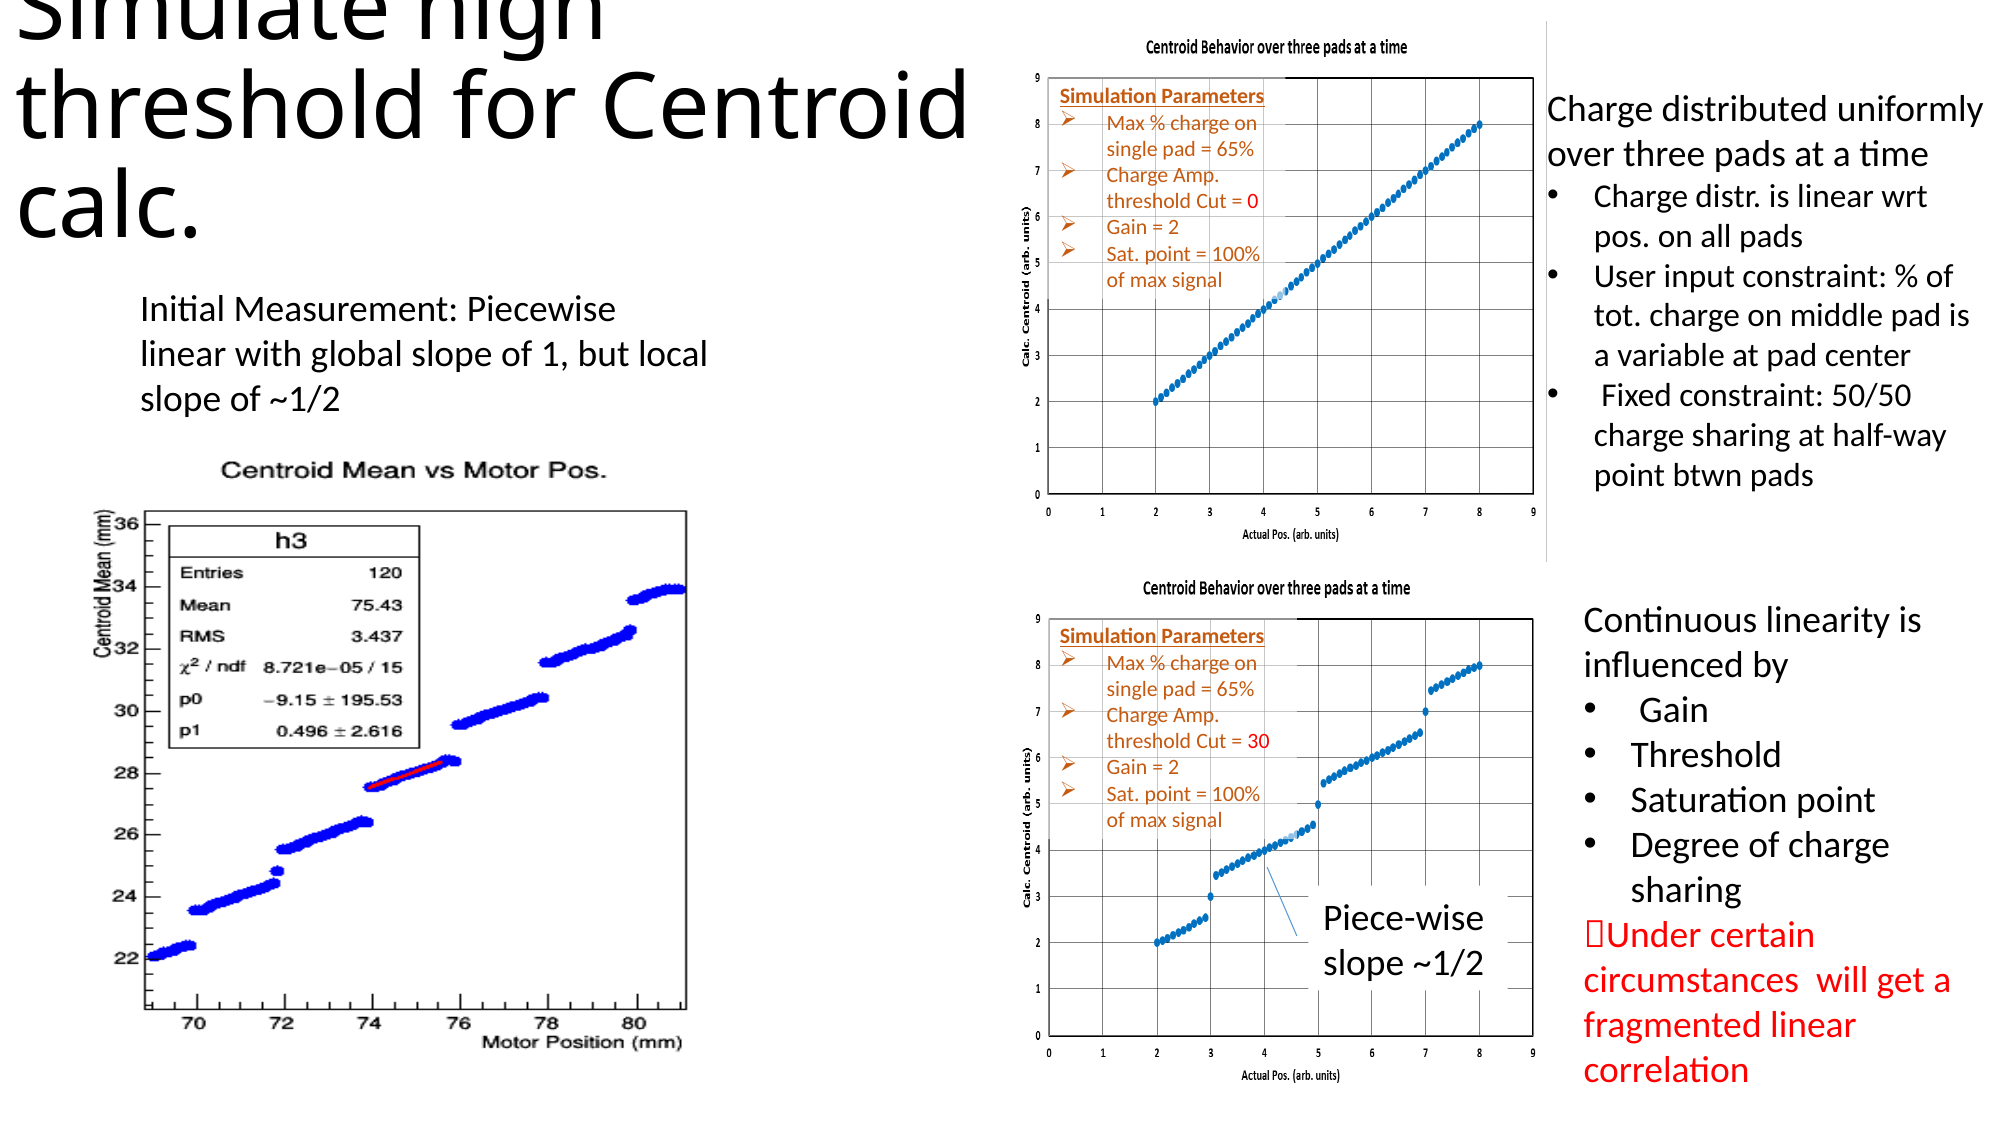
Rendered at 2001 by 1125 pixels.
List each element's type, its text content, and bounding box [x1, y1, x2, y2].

picture [52, 453, 762, 1064]
text_box Initial Measurement: Piecewise linear with global slope of 1, but local slope of ~1/2 [125, 276, 726, 426]
title Simulate high threshold for Centroid calc. [0, 0, 1024, 218]
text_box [1267, 867, 1297, 936]
text_box Charge distributed uniformly over three pads at a time Charge distr. is linear wrt pos. on all pads User input constraint: % of tot. charge on middle pad is a variable at pad center Fixed constraint: 50/50 charge sharing at half-way point btwn pads [1547, 76, 2000, 501]
picture [1006, 21, 1547, 1103]
text_box Continuous linearity is influenced by Gain Threshold Saturation point Degree of charge sharing Under certain circumstances will get a fragmented linear correlation [1568, 587, 2000, 1098]
